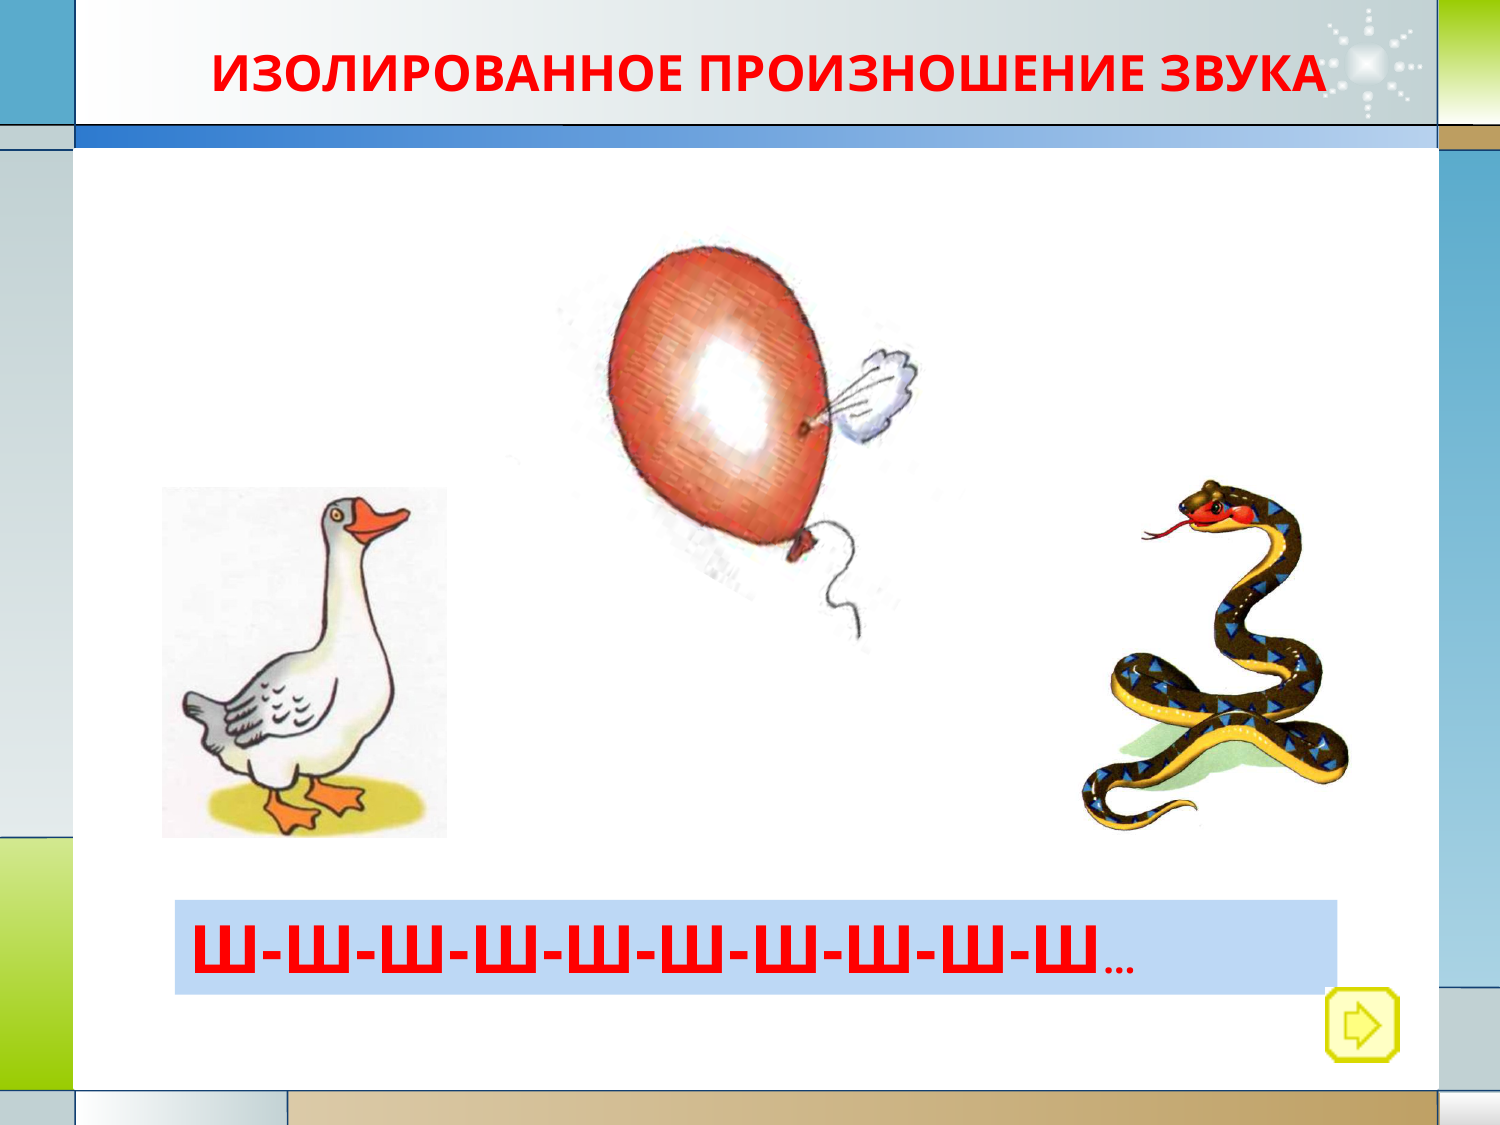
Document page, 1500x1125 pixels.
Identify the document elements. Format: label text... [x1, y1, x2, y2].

text_box Ш-Ш-Ш-Ш-Ш-Ш-Ш-Ш-Ш-Ш… [174, 899, 1338, 995]
text_box [73, 148, 1439, 1090]
title ИЗОЛИРОВАННОЕ ПРОИЗНОШЕНИЕ ЗВУКА [124, 24, 1413, 118]
picture [1324, 987, 1401, 1063]
picture [1074, 462, 1401, 838]
picture [162, 164, 1019, 838]
